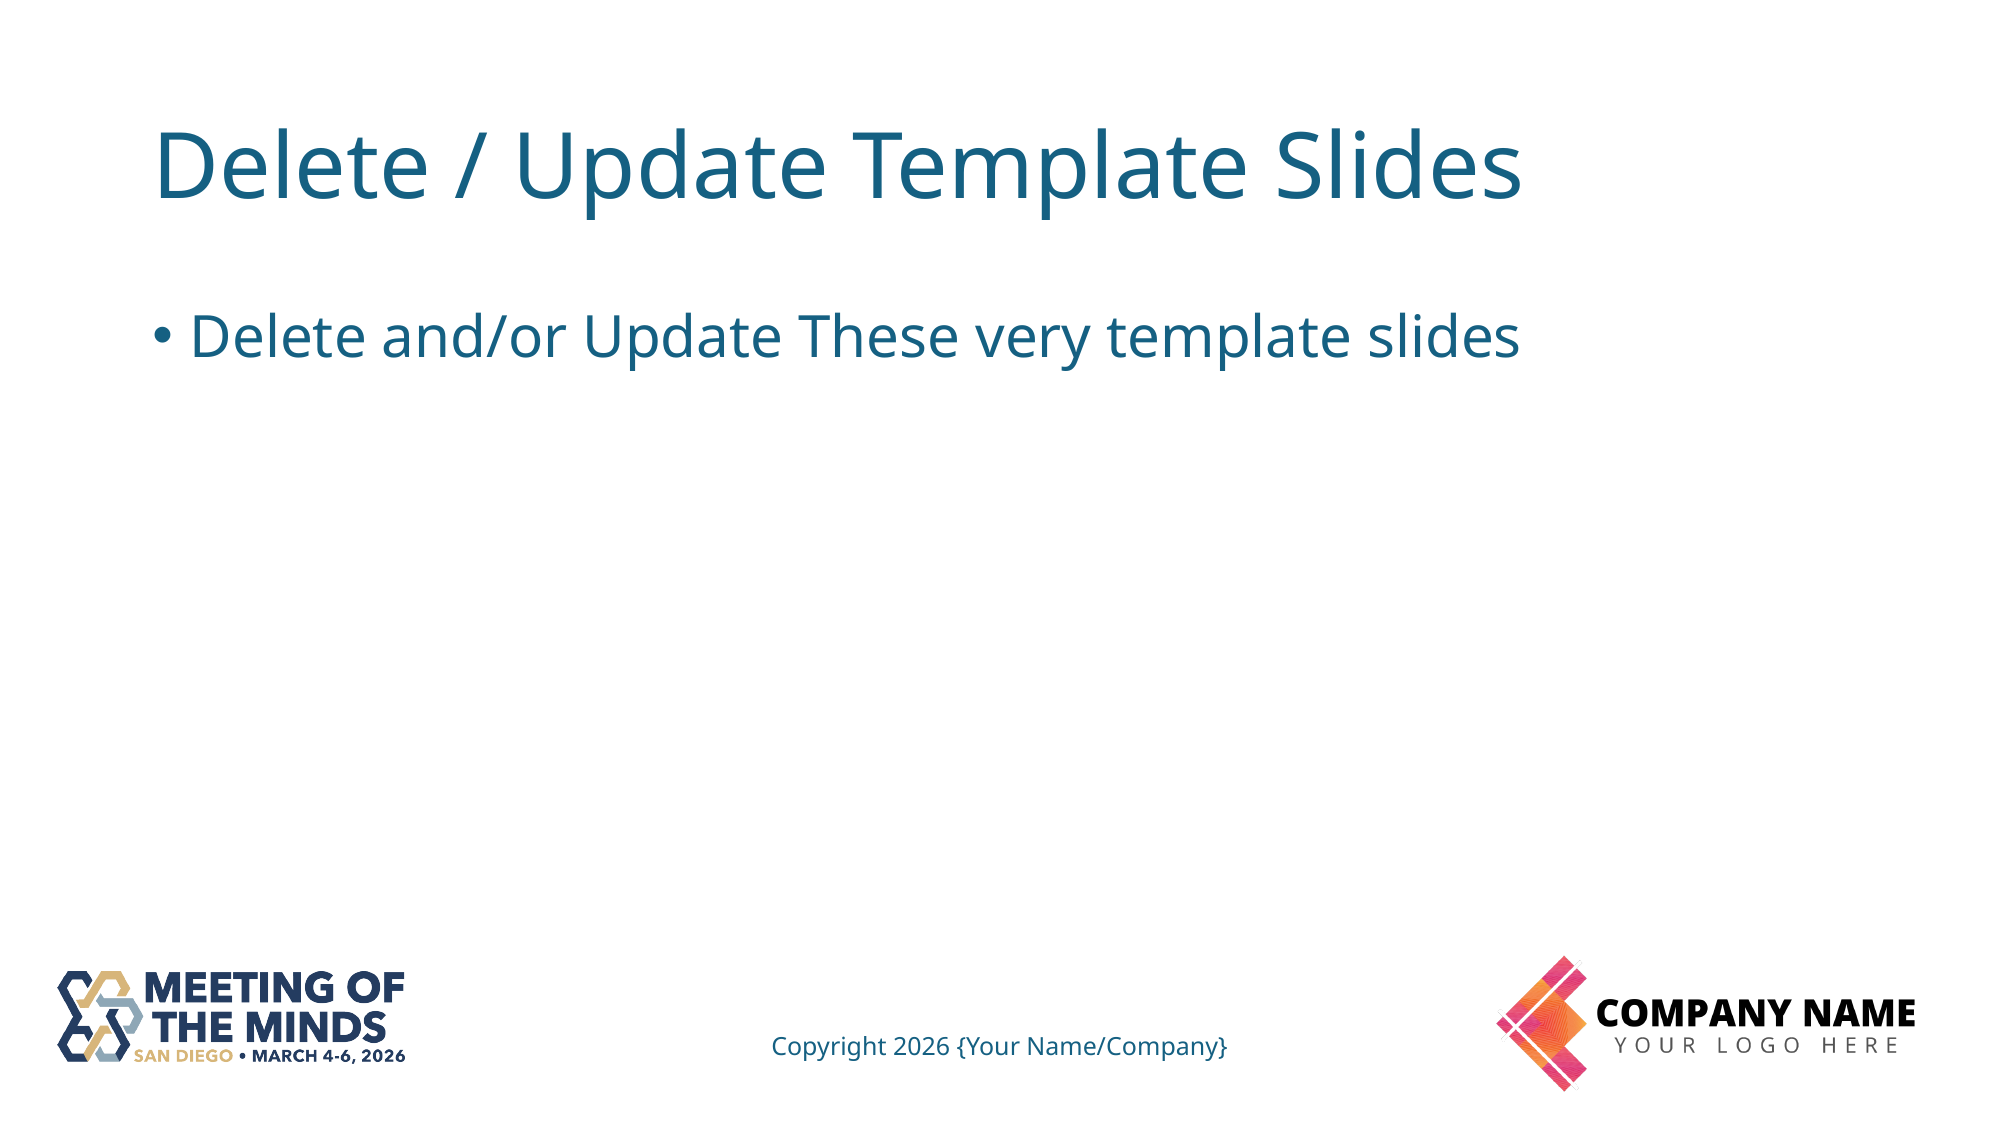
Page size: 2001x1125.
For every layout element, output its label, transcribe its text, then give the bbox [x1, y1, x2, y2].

list Delete and/or Update These very template slides [137, 299, 1863, 927]
picture [57, 971, 405, 1064]
picture [1493, 952, 1921, 1095]
title Delete / Update Template Slides [137, 59, 1863, 278]
footer Copyright 2026 {Your Name/Company} [662, 1015, 1338, 1076]
